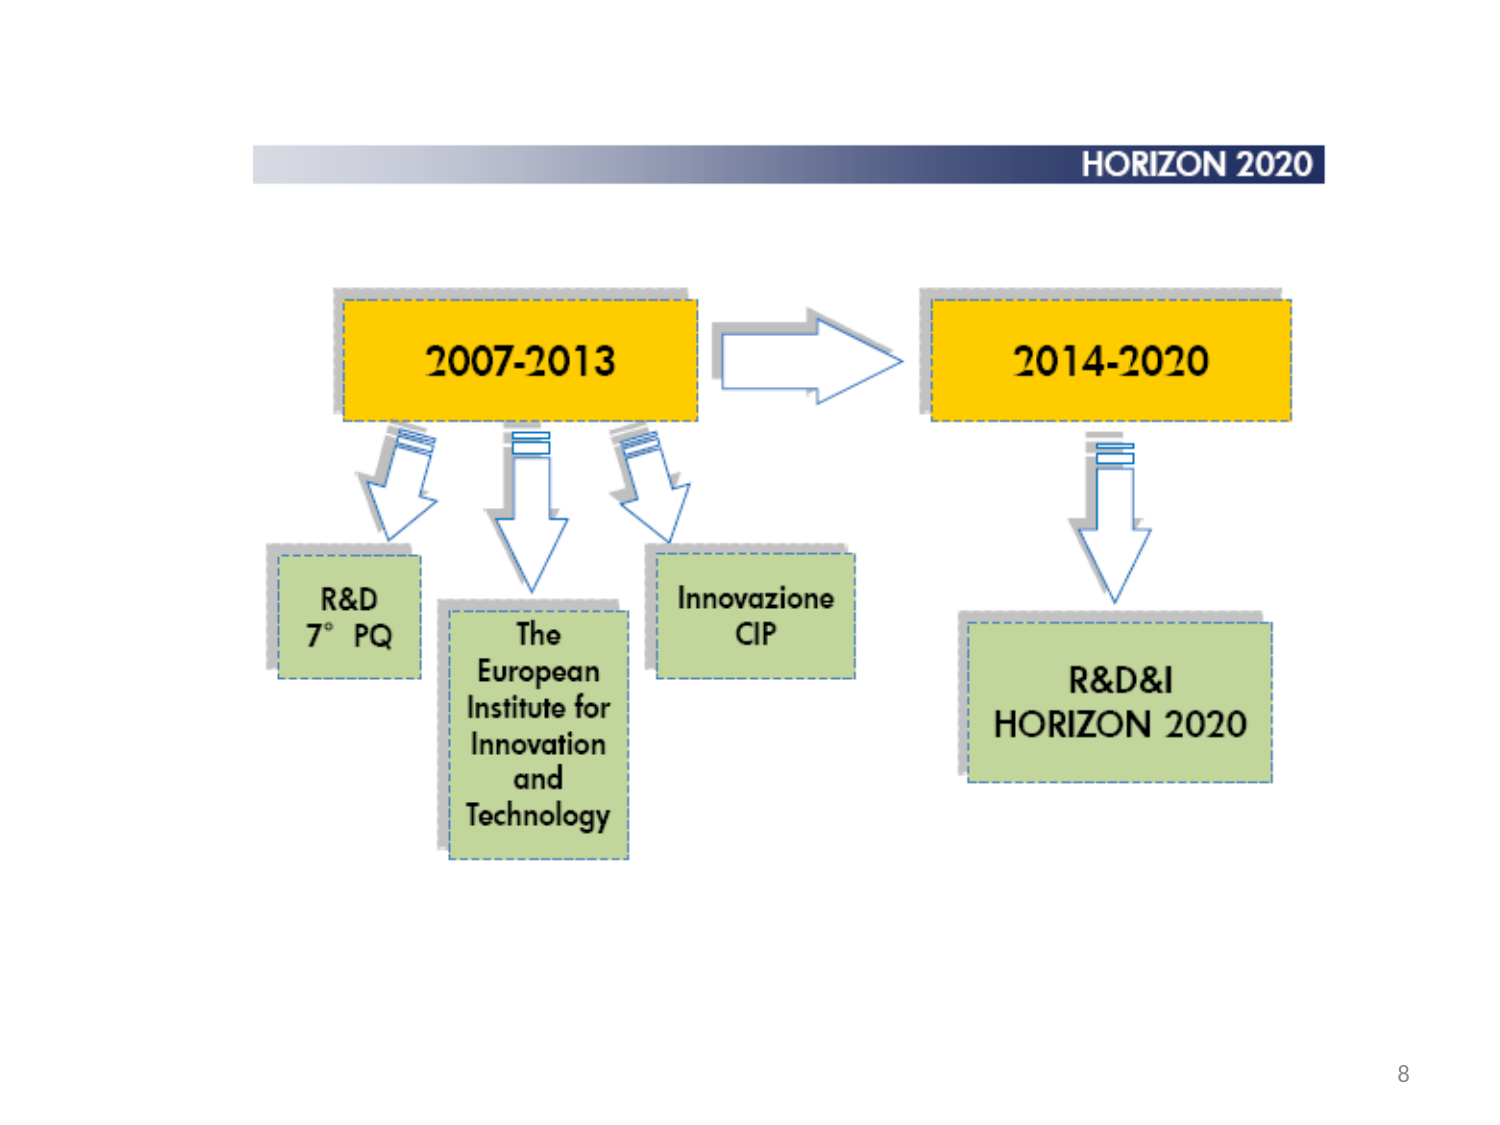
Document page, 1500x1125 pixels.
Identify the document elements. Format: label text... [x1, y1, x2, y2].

picture [253, 140, 1330, 925]
slide_number 8 [1074, 1042, 1425, 1103]
